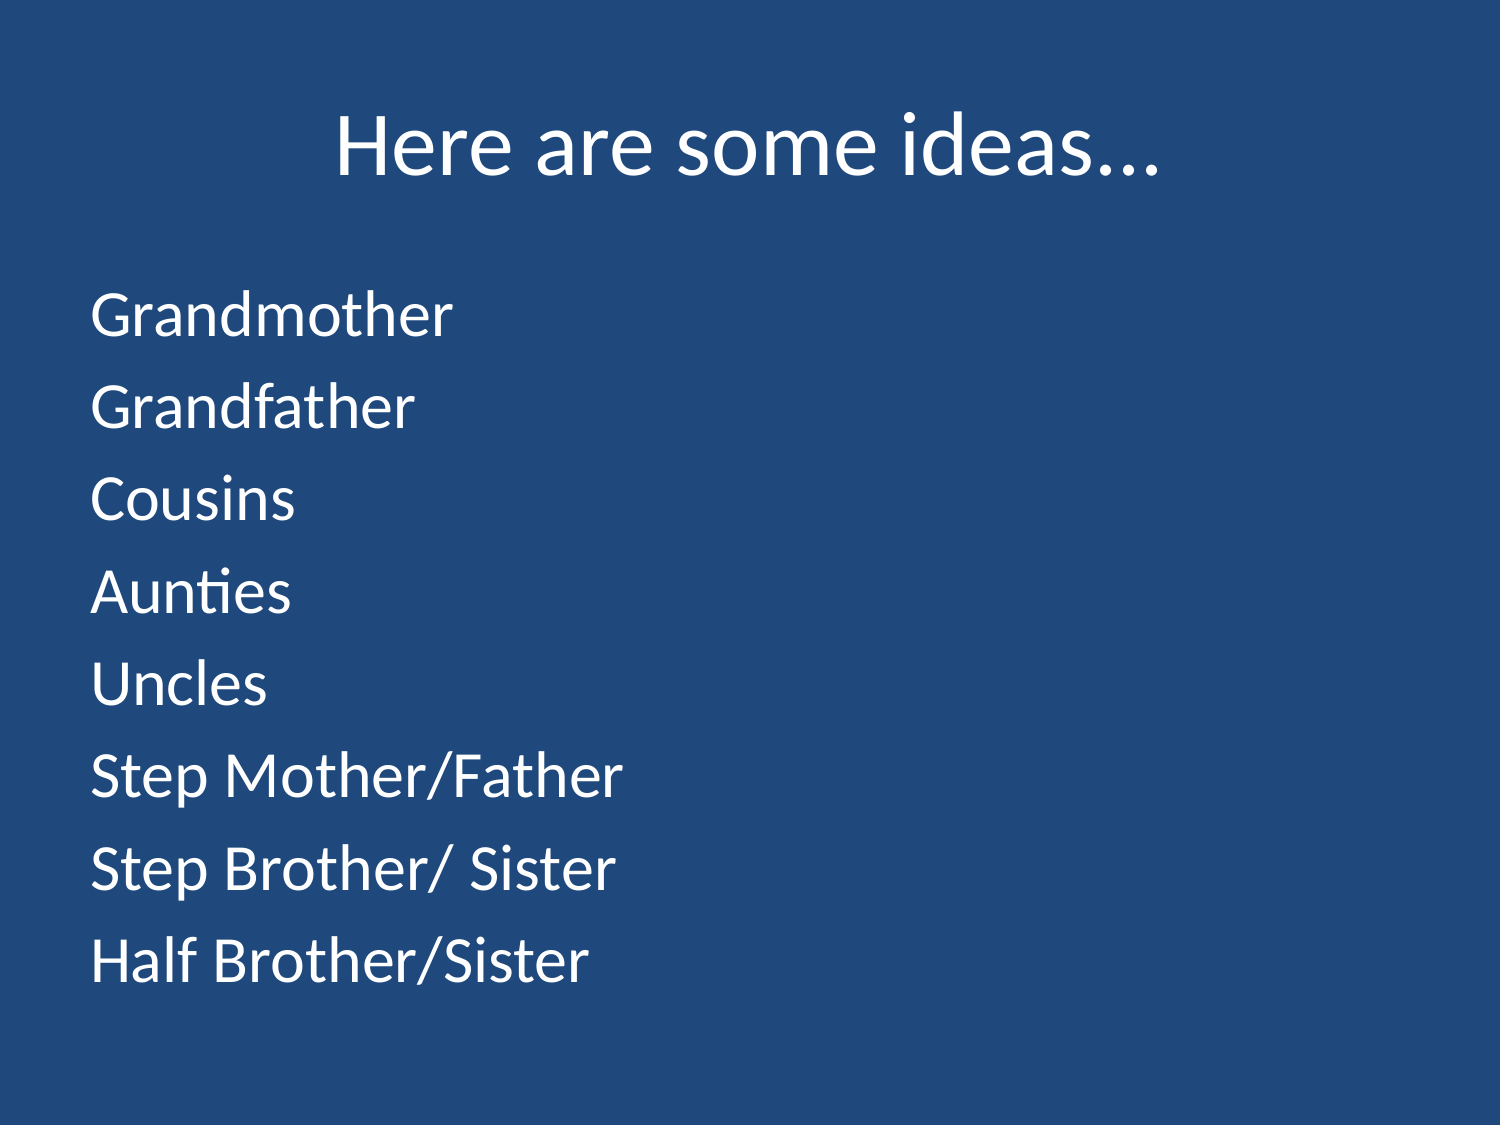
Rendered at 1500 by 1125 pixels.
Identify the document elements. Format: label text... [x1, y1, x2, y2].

list Grandmother Grandfather Cousins Aunties Uncles Step Mother/Father Step Brother/ Sister Half Brother/Sister [75, 262, 1425, 1005]
title Here are some ideas... [75, 45, 1425, 233]
